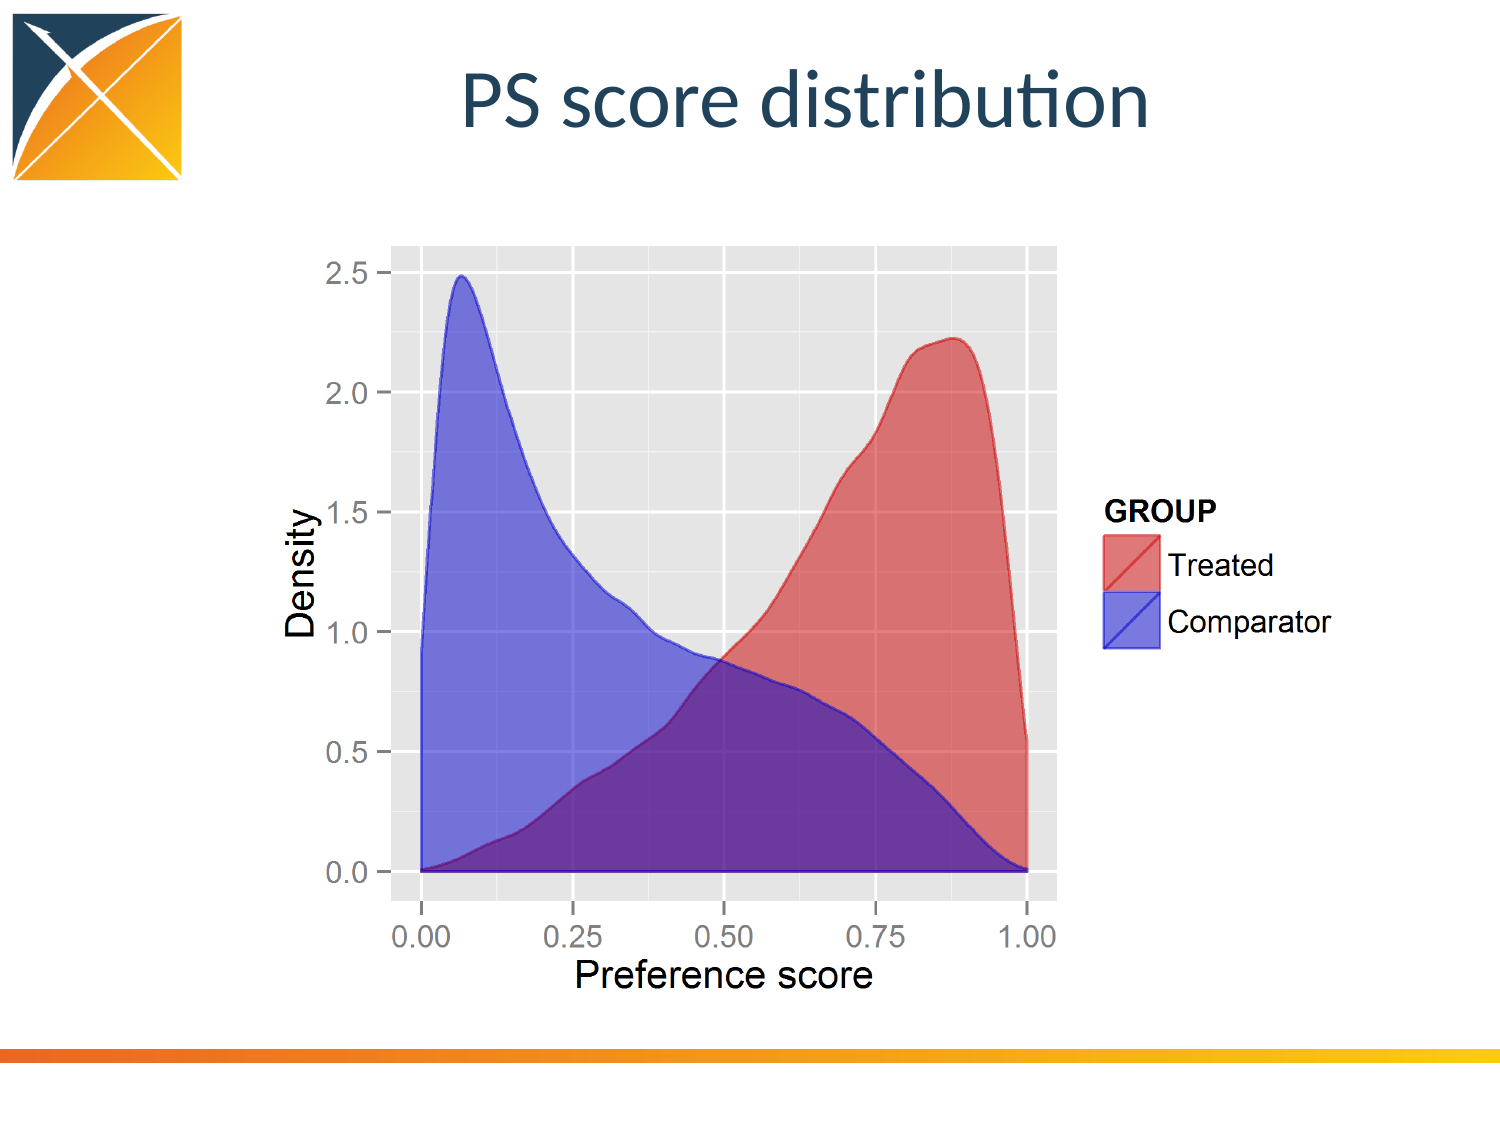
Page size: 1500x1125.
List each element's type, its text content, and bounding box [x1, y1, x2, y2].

picture [0, 0, 206, 200]
picture [249, 199, 1426, 1023]
title PS score distribution [187, 24, 1425, 163]
